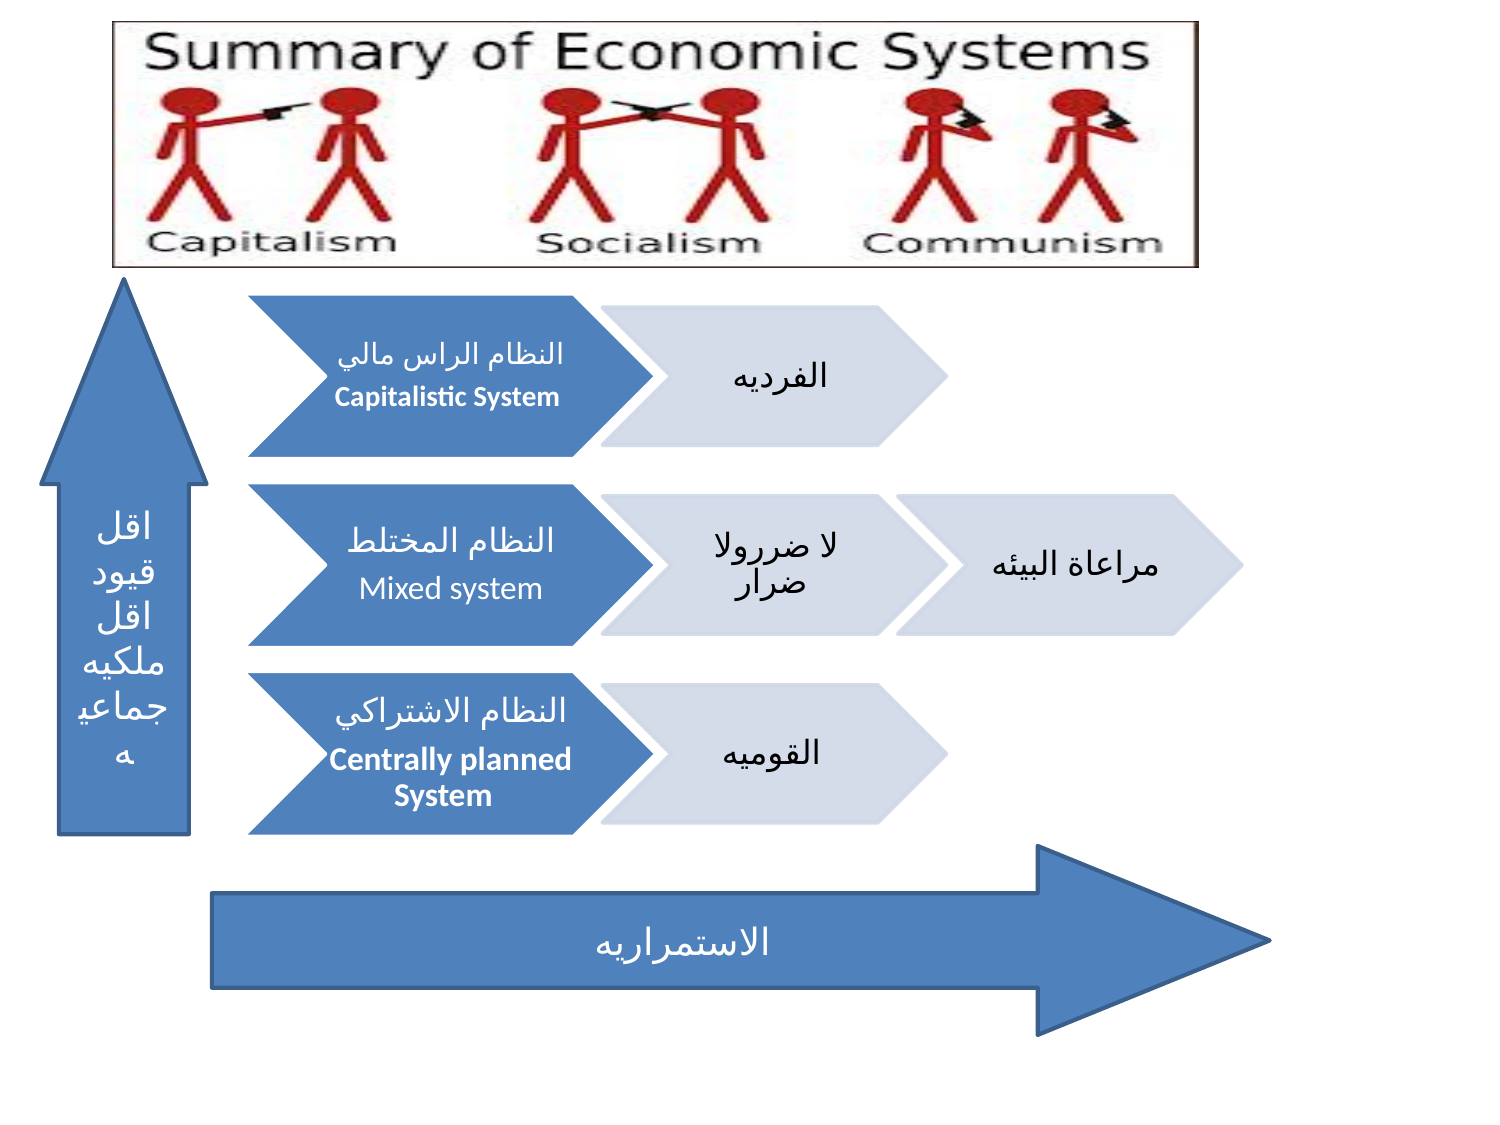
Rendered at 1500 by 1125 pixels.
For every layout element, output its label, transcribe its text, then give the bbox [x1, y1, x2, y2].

text_box الاستمراريه [209, 891, 1272, 1037]
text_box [241, 231, 1243, 899]
text_box اقل قيود اقل ملكيه جماعيه [39, 276, 209, 837]
picture [111, 20, 1200, 268]
